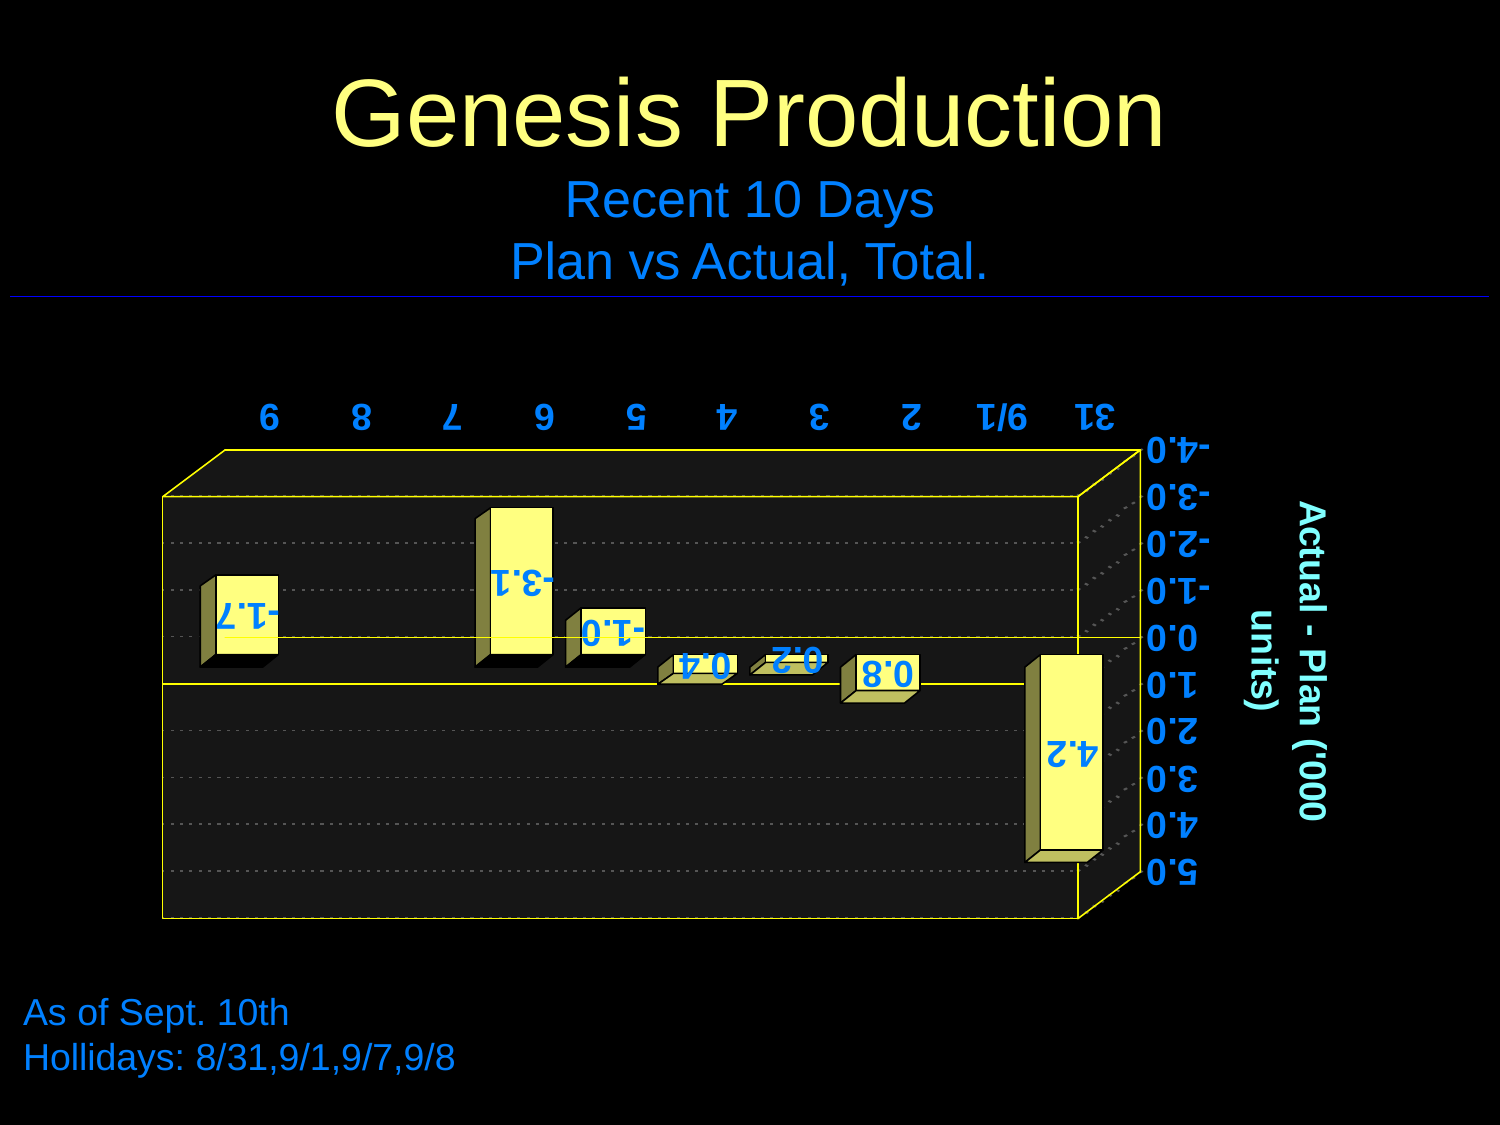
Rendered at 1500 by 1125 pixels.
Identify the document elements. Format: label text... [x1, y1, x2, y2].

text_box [133, 351, 1367, 944]
title Genesis Production Recent 10 Days Plan vs Actual, Total. [10, 42, 1490, 296]
text_box As of Sept. 10th Hollidays: 8/31,9/1,9/7,9/8 [8, 980, 462, 1082]
